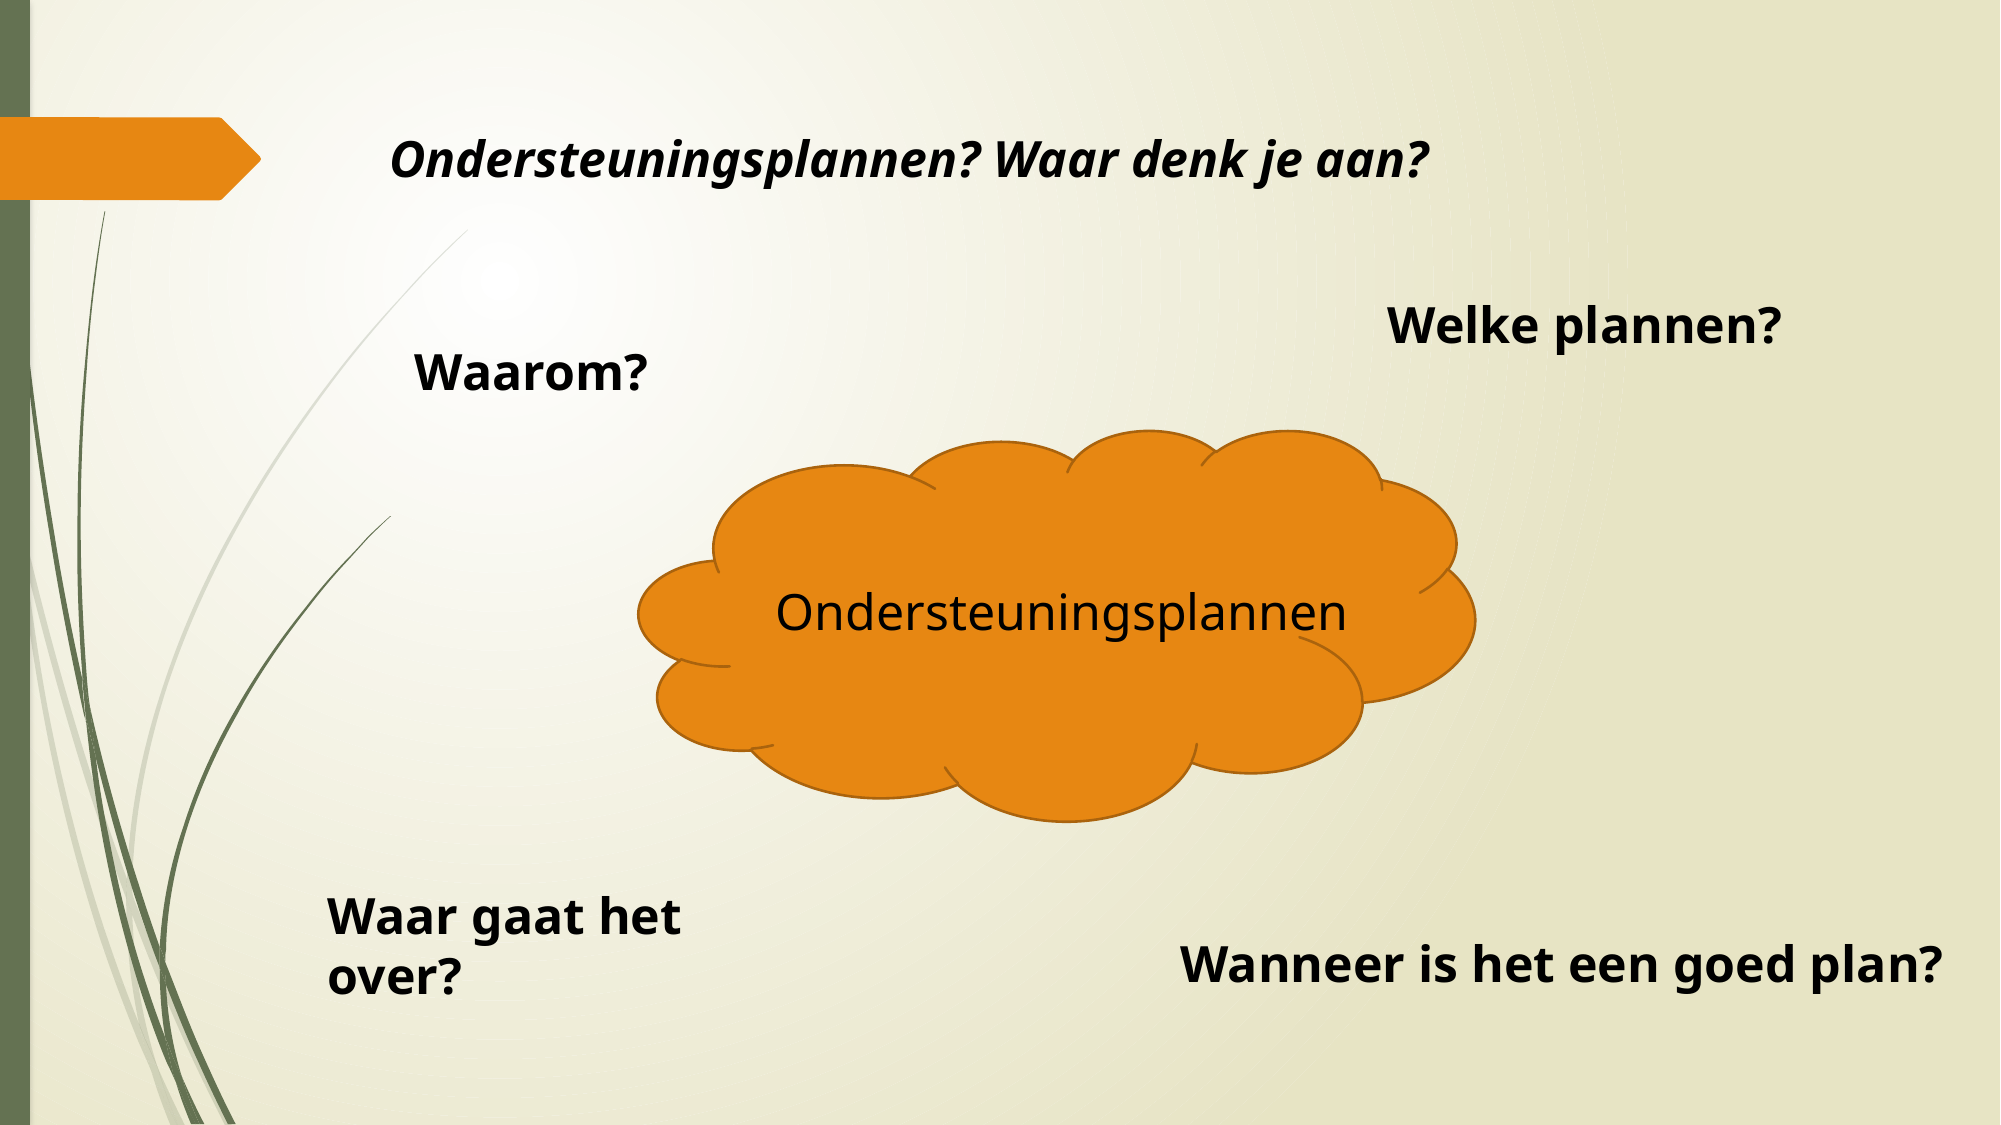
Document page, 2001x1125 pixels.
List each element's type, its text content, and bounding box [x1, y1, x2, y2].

text_box Welke plannen? [1372, 285, 1946, 361]
text_box Wanneer is het een goed plan? [1166, 925, 1960, 1001]
text_box Waar gaat het over? [313, 877, 754, 1012]
text_box Ondersteuningsplannen [760, 572, 1365, 648]
text_box Waarom? [400, 332, 664, 408]
text_box [636, 429, 1477, 824]
text_box Ondersteuningsplannen? Waar denk je aan? [374, 120, 1445, 196]
